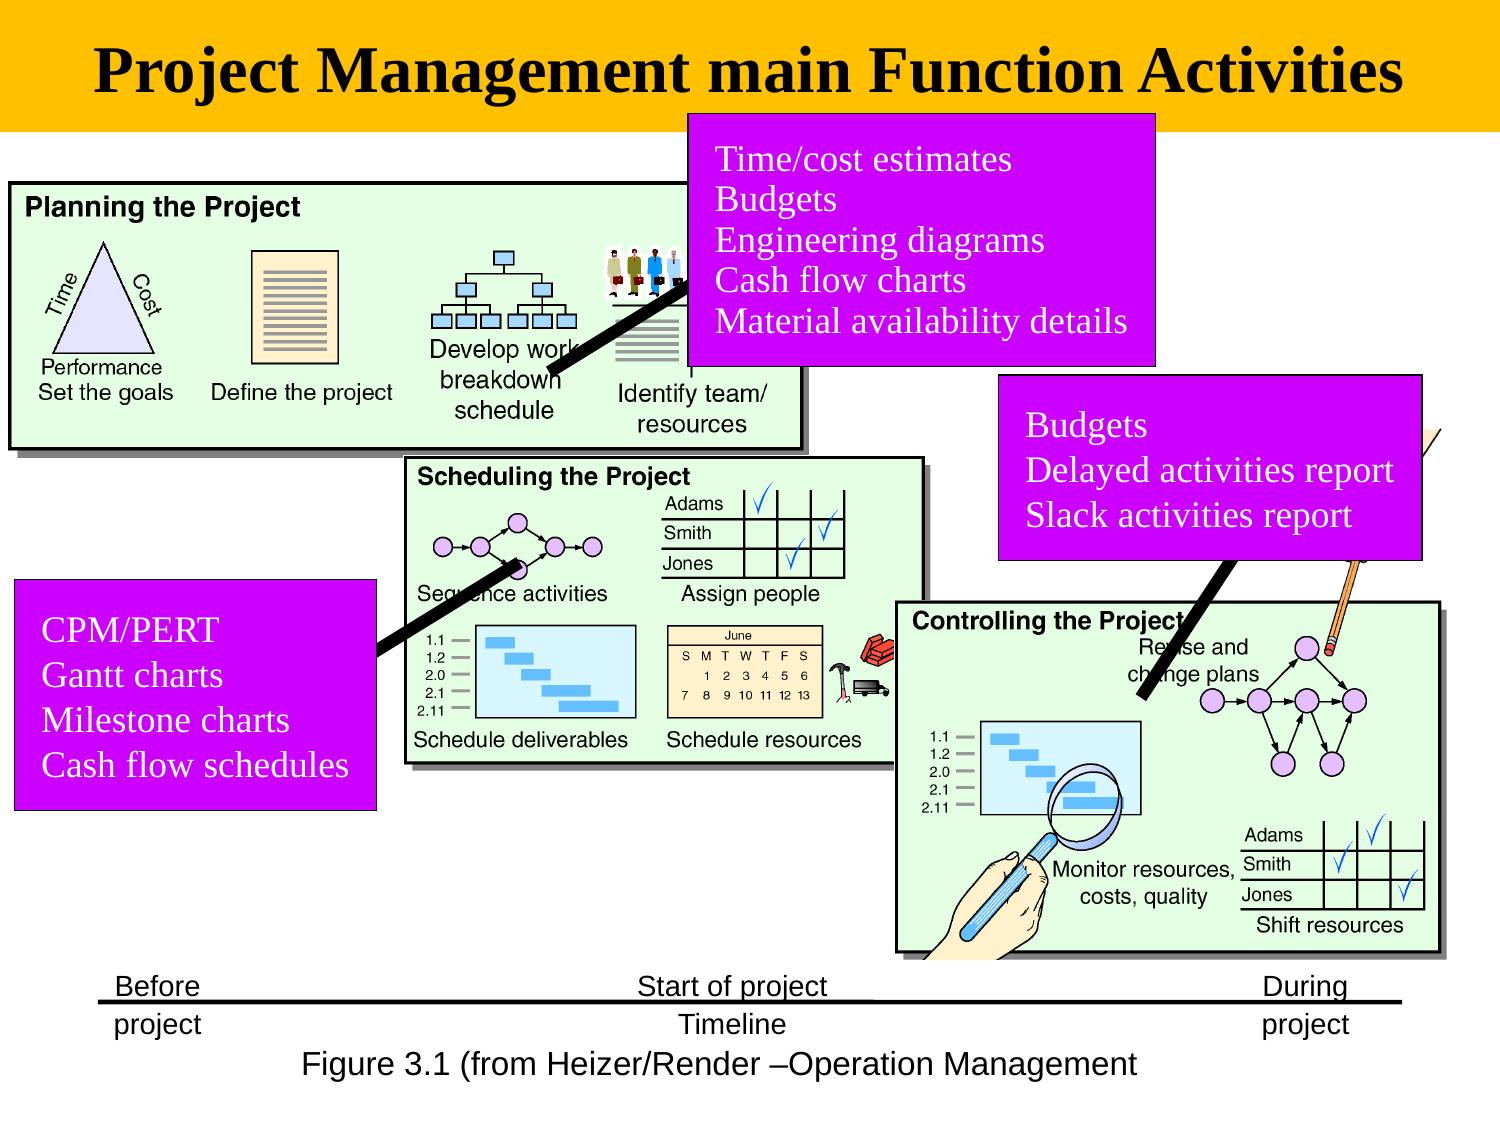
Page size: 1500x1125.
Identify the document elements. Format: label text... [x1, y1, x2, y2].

text_box Project Management main Function Activities [0, 0, 1500, 133]
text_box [548, 113, 1158, 373]
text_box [996, 374, 1424, 698]
text_box Figure 3.1 (from Heizer/Render –Operation Management [286, 1056, 1154, 1090]
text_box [894, 405, 1448, 960]
picture [3, 178, 894, 771]
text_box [84, 955, 1416, 1048]
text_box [12, 562, 520, 813]
